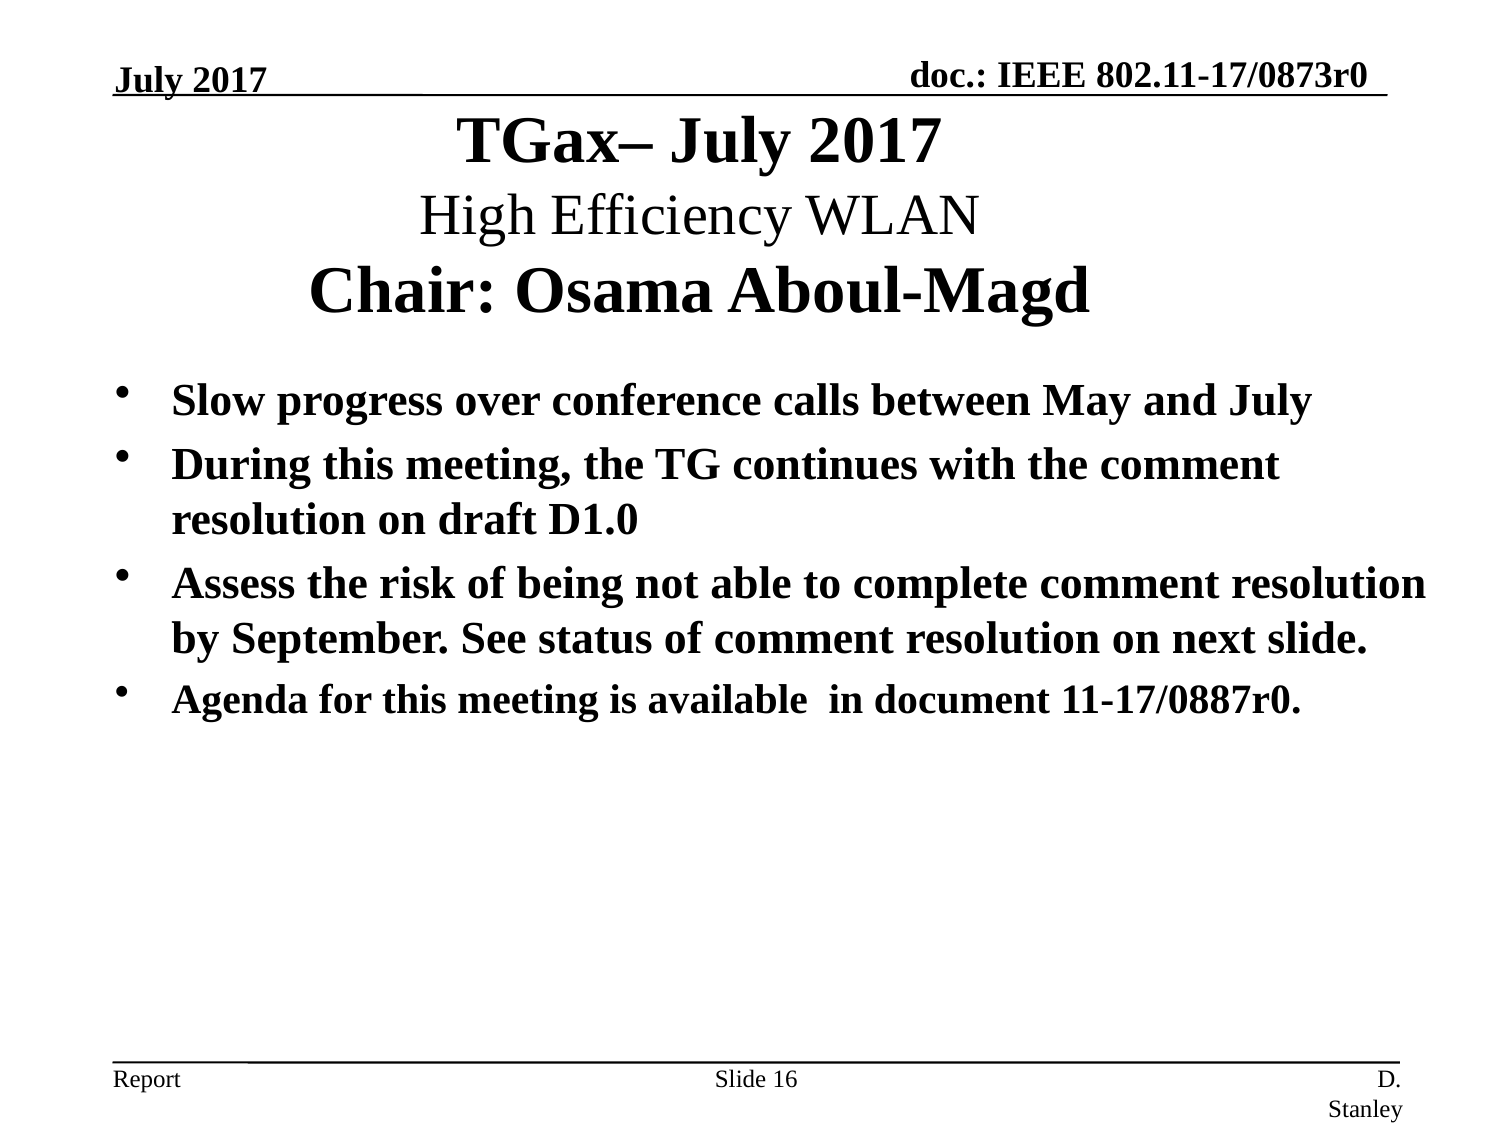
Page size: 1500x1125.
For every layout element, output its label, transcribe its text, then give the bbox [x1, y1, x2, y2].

slide_number Slide 16 [712, 1062, 800, 1093]
footer D. Stanley, HP Enterprise [1325, 1062, 1402, 1093]
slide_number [114, 54, 274, 101]
list Slow progress over conference calls between May and July During this meeting, the TG continues with the comment resolution on draft D1.0 Assess the risk of being not able to complete comment resolution by September. See status of comment resolution on next slide. Agenda for this meeting is available in document 11-17/0887r0. [99, 362, 1463, 1050]
title TGax– July 2017 High Efficiency WLAN Chair: Osama Aboul-Magd [62, 125, 1338, 388]
